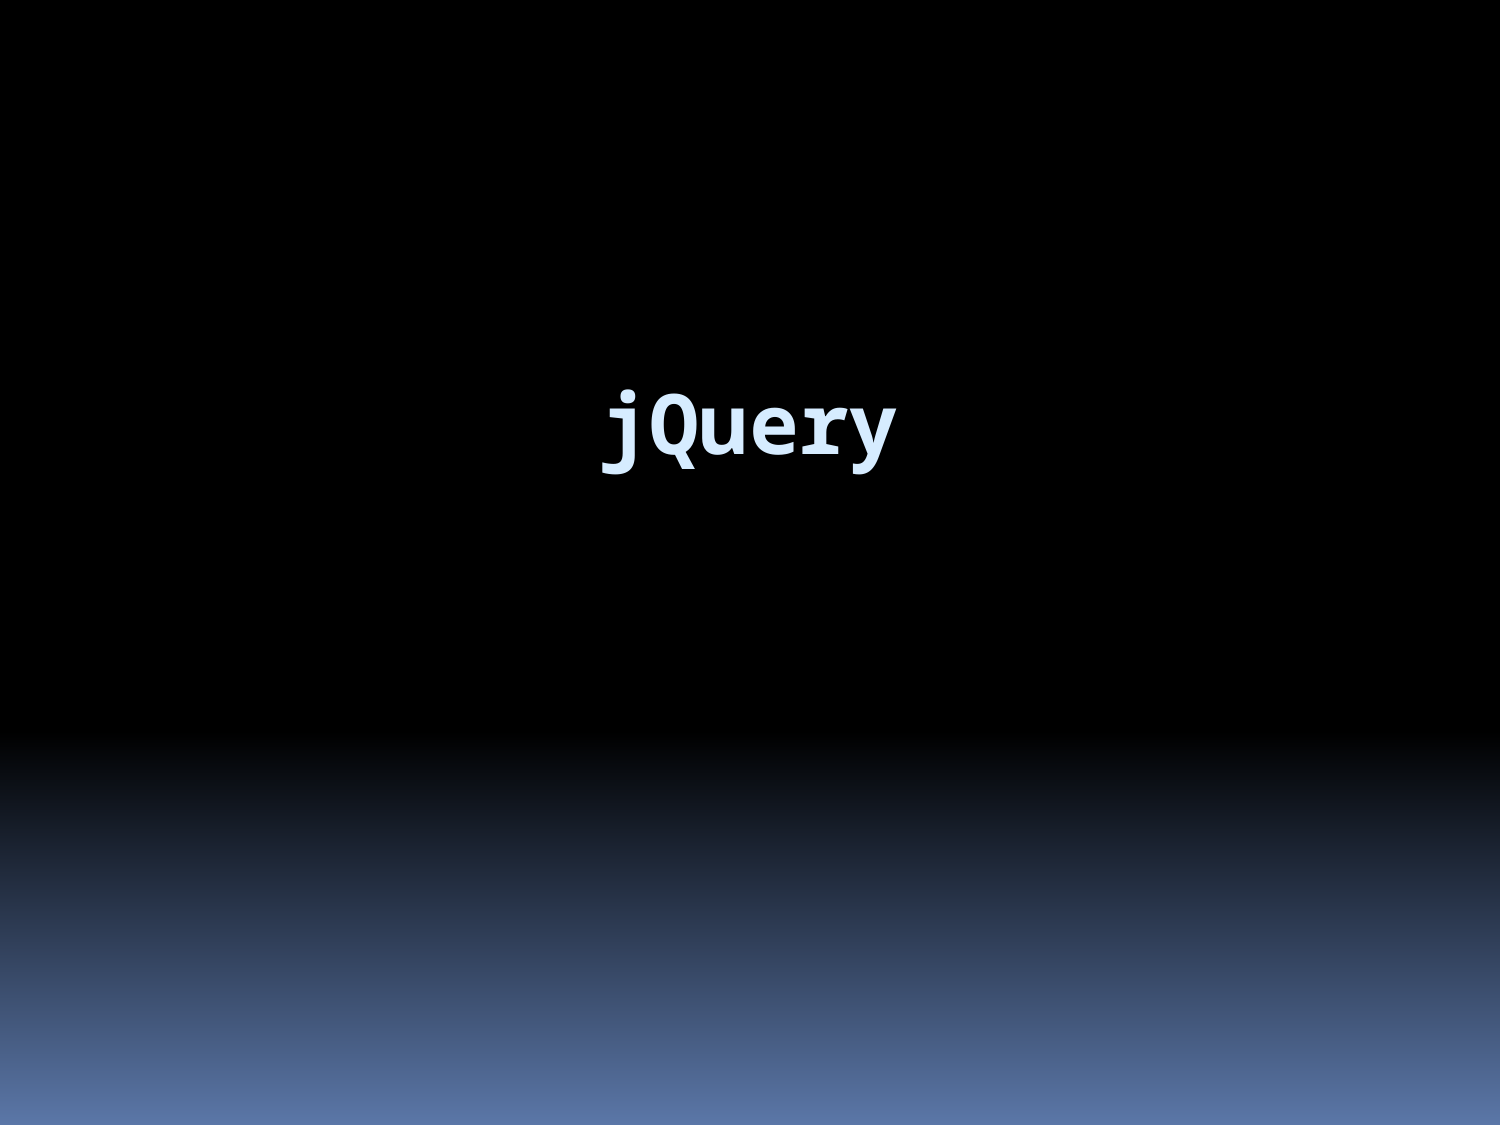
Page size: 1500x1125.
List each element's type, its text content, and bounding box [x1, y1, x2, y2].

title jQuery [112, 363, 1388, 688]
